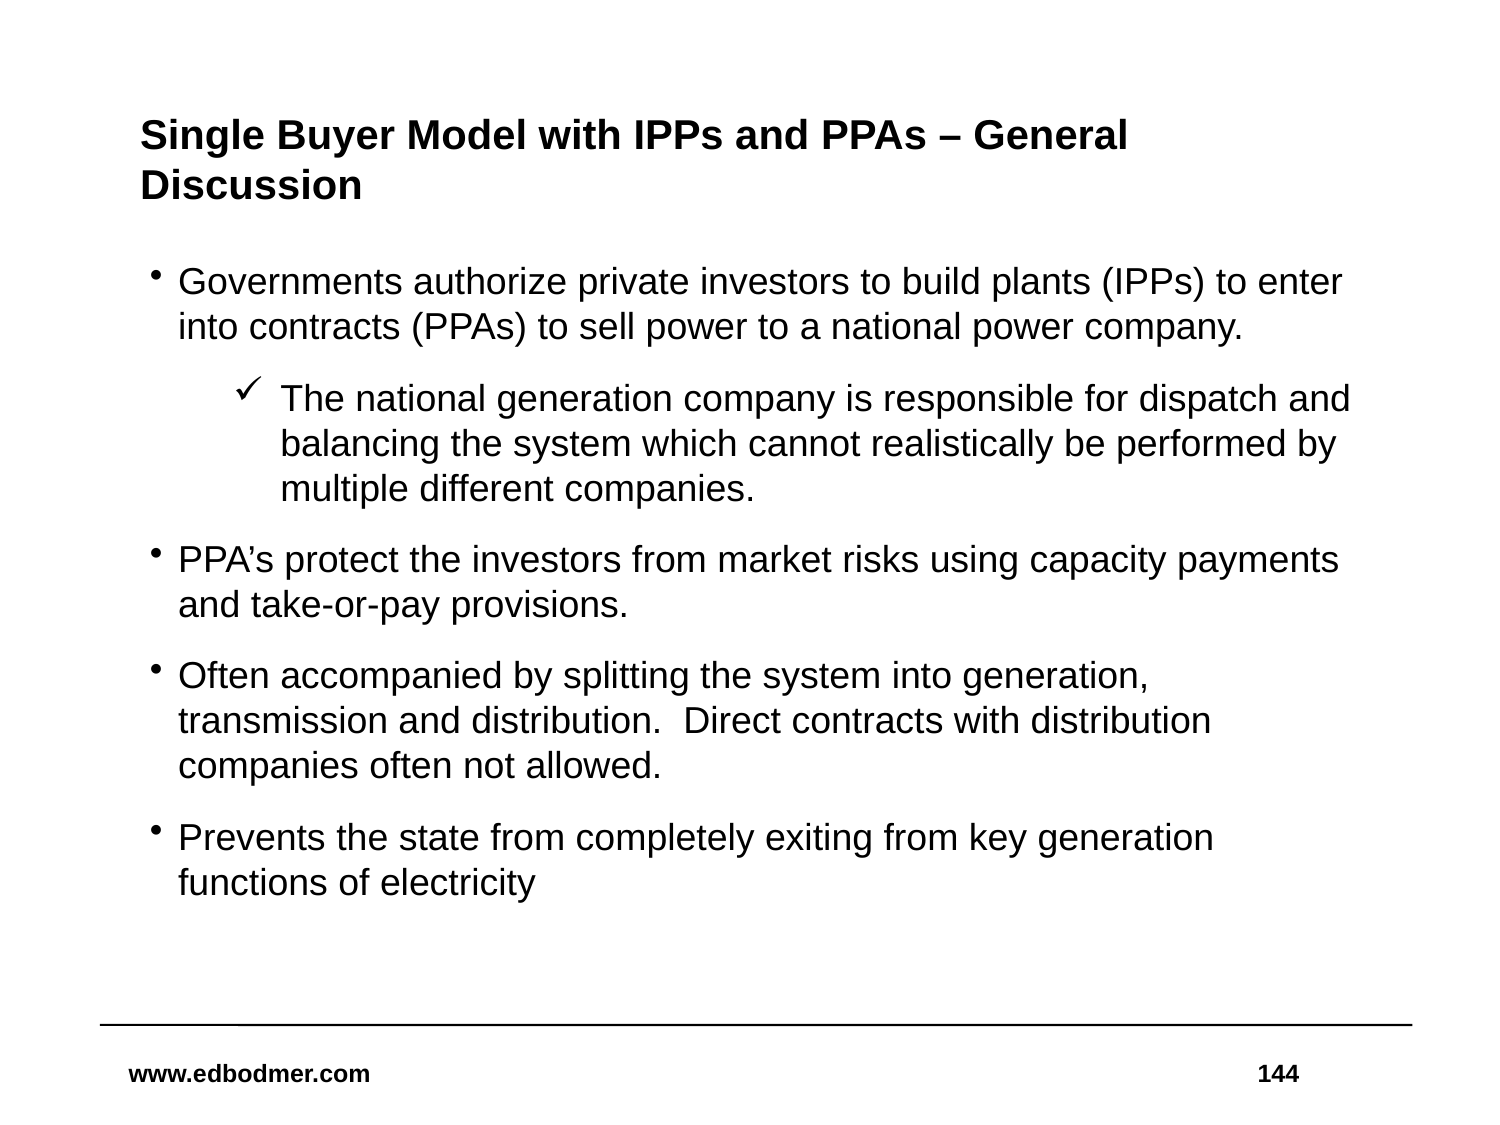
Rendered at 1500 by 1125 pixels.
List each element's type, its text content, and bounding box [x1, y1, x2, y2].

title Single Buyer Model with IPPs and PPAs – General Discussion [125, 99, 1288, 225]
list Governments authorize private investors to build plants (IPPs) to enter into contracts (PPAs) to sell power to a national power company. The national generation company is responsible for dispatch and balancing the system which cannot realistically be performed by multiple different companies. PPA’s protect the investors from market risks using capacity payments and take-or-pay provisions. Often accompanied by splitting the system into generation, transmission and distribution. Direct contracts with distribution companies often not allowed. Prevents the state from completely exiting from key generation functions of electricity [125, 249, 1375, 1000]
